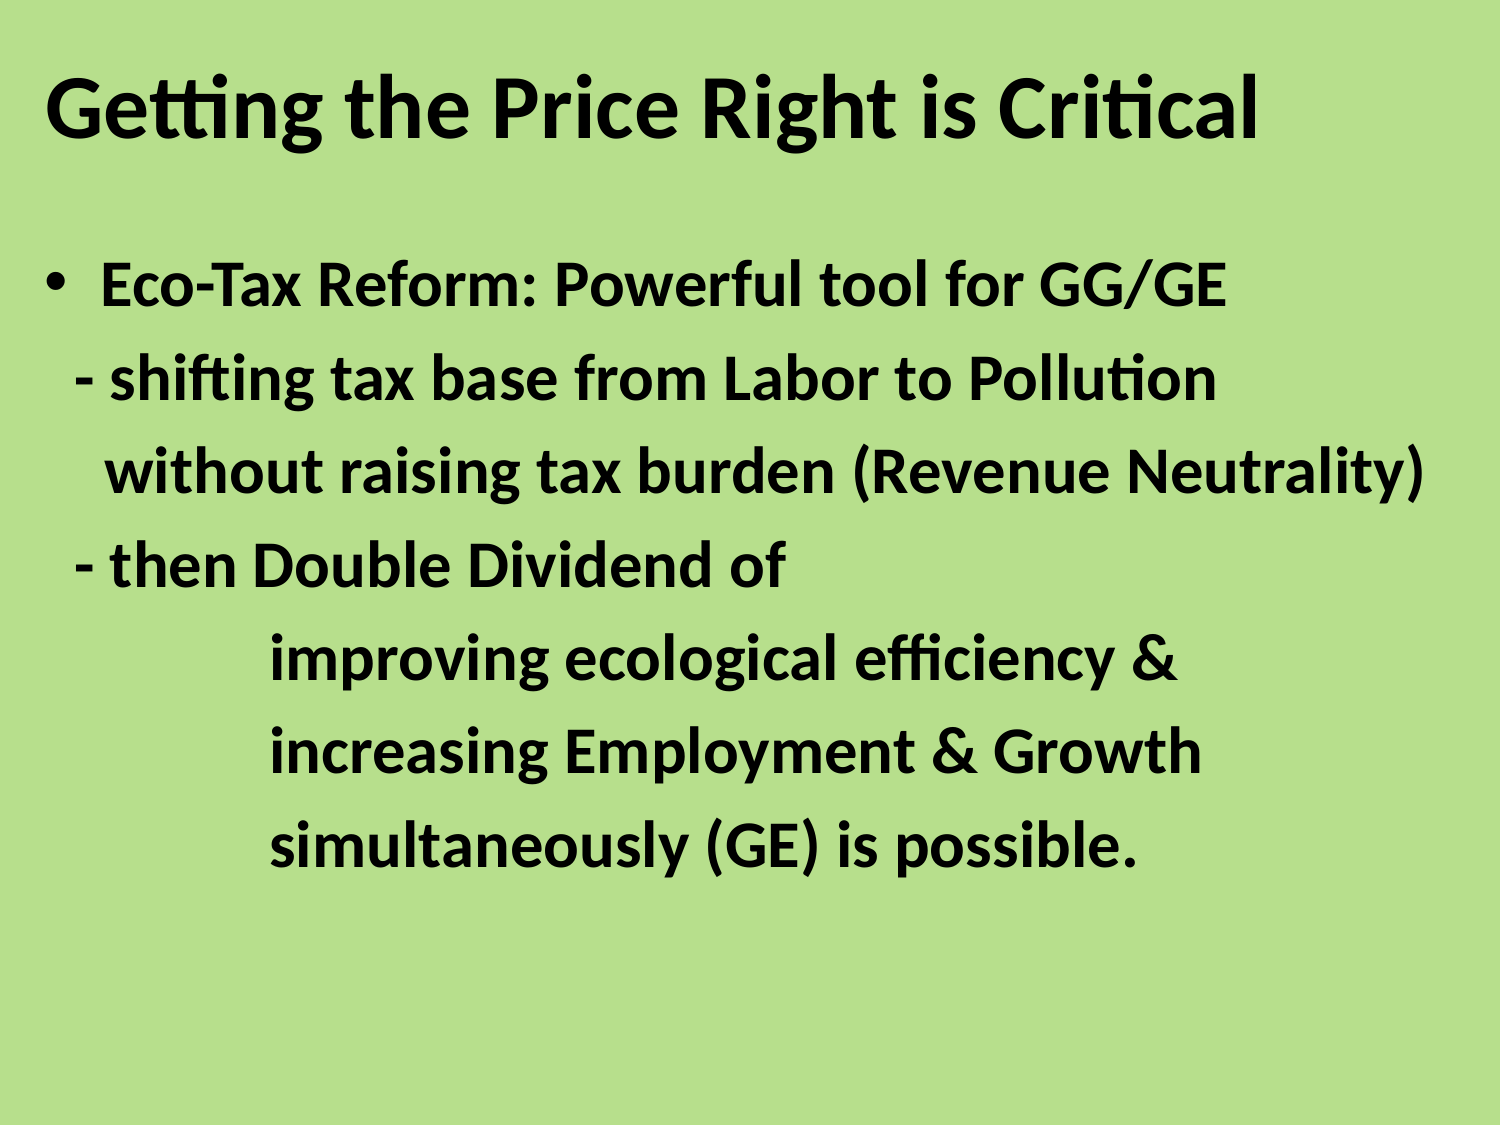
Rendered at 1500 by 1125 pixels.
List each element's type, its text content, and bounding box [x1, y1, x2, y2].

title Getting the Price Right is Critical [0, 8, 1350, 196]
list Eco-Tax Reform: Powerful tool for GG/GE - shifting tax base from Labor to Pollution without raising tax burden (Revenue Neutrality) - then Double Dividend of improving ecological efficiency & increasing Employment & Growth simultaneously (GE) is possible. [29, 232, 1483, 1096]
